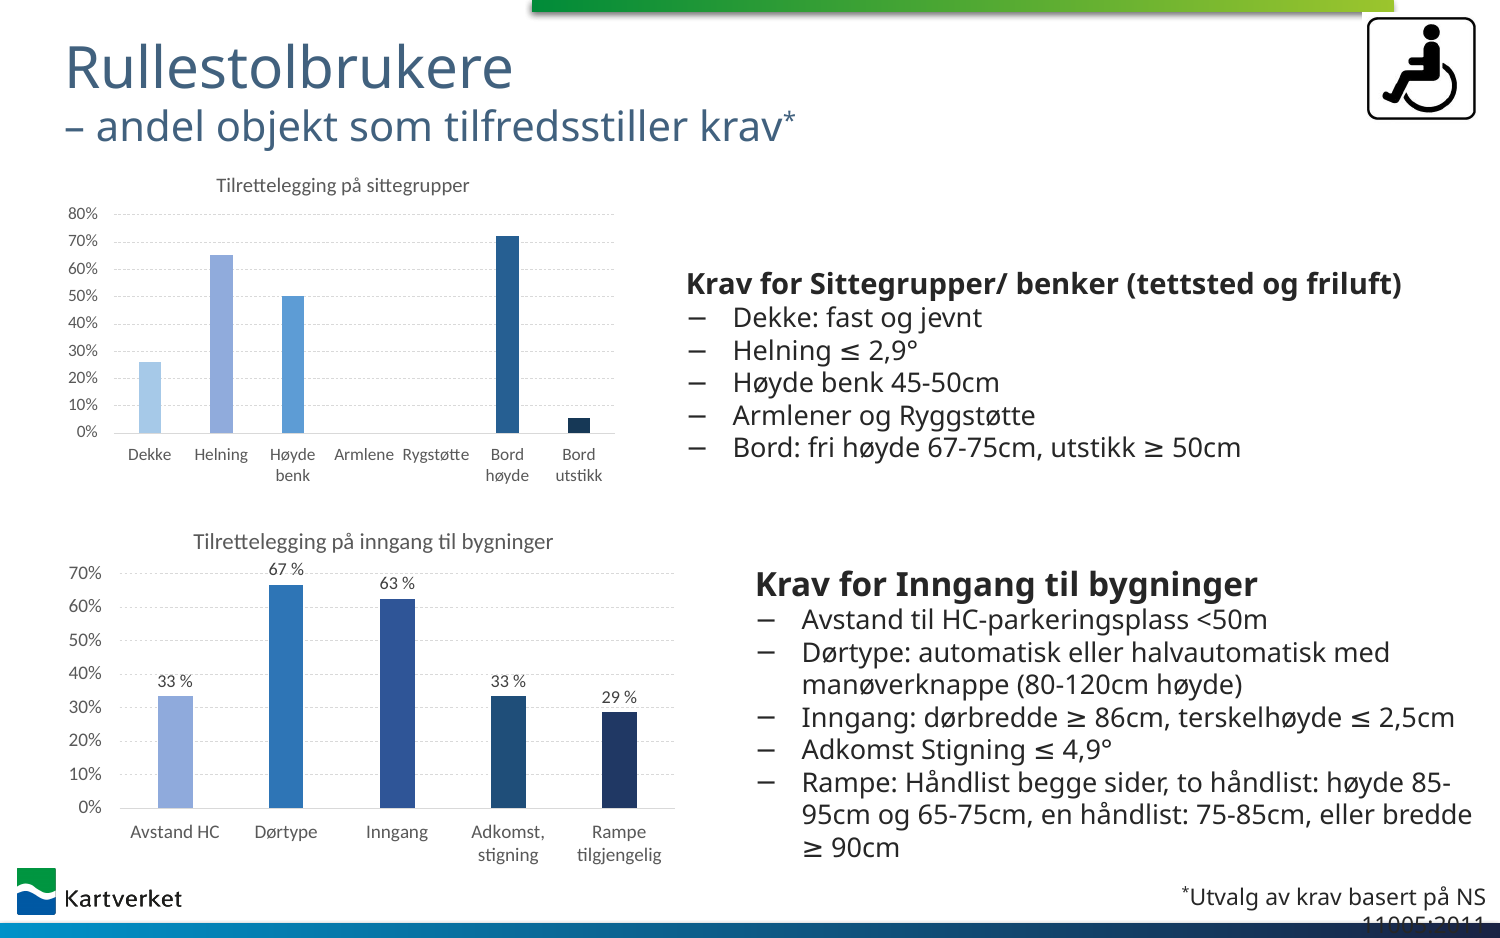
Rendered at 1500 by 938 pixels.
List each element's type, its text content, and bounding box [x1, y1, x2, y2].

picture [62, 520, 686, 874]
text_box Krav for Inngang til bygninger Avstand til HC-parkeringsplass <50m Dørtype: automatisk eller halvautomatisk med manøverknappe (80-120cm høyde) Inngang: dørbredde ≥ 86cm, terskelhøyde ≤ 2,5cm Adkomst Stigning ≤ 4,9° Rampe: Håndlist begge sider, to håndlist: høyde 85-95cm og 65-75cm, en håndlist: 75-85cm, eller bredde ≥ 90cm [740, 555, 1491, 870]
picture [1362, 12, 1481, 126]
picture [62, 166, 625, 492]
text_box *Utvalg av krav basert på NS 11005:2011 [1068, 873, 1500, 938]
text_box Krav for Sittegrupper/ benker (tettsted og friluft) Dekke: fast og jevnt Helning ≤ 2,9° Høyde benk 45-50cm Armlener og Ryggstøtte Bord: fri høyde 67-75cm, utstikk ≥ 50cm [670, 258, 1418, 471]
text_box Rullestolbrukere – andel objekt som tilfredsstiller krav* [49, 25, 1431, 158]
